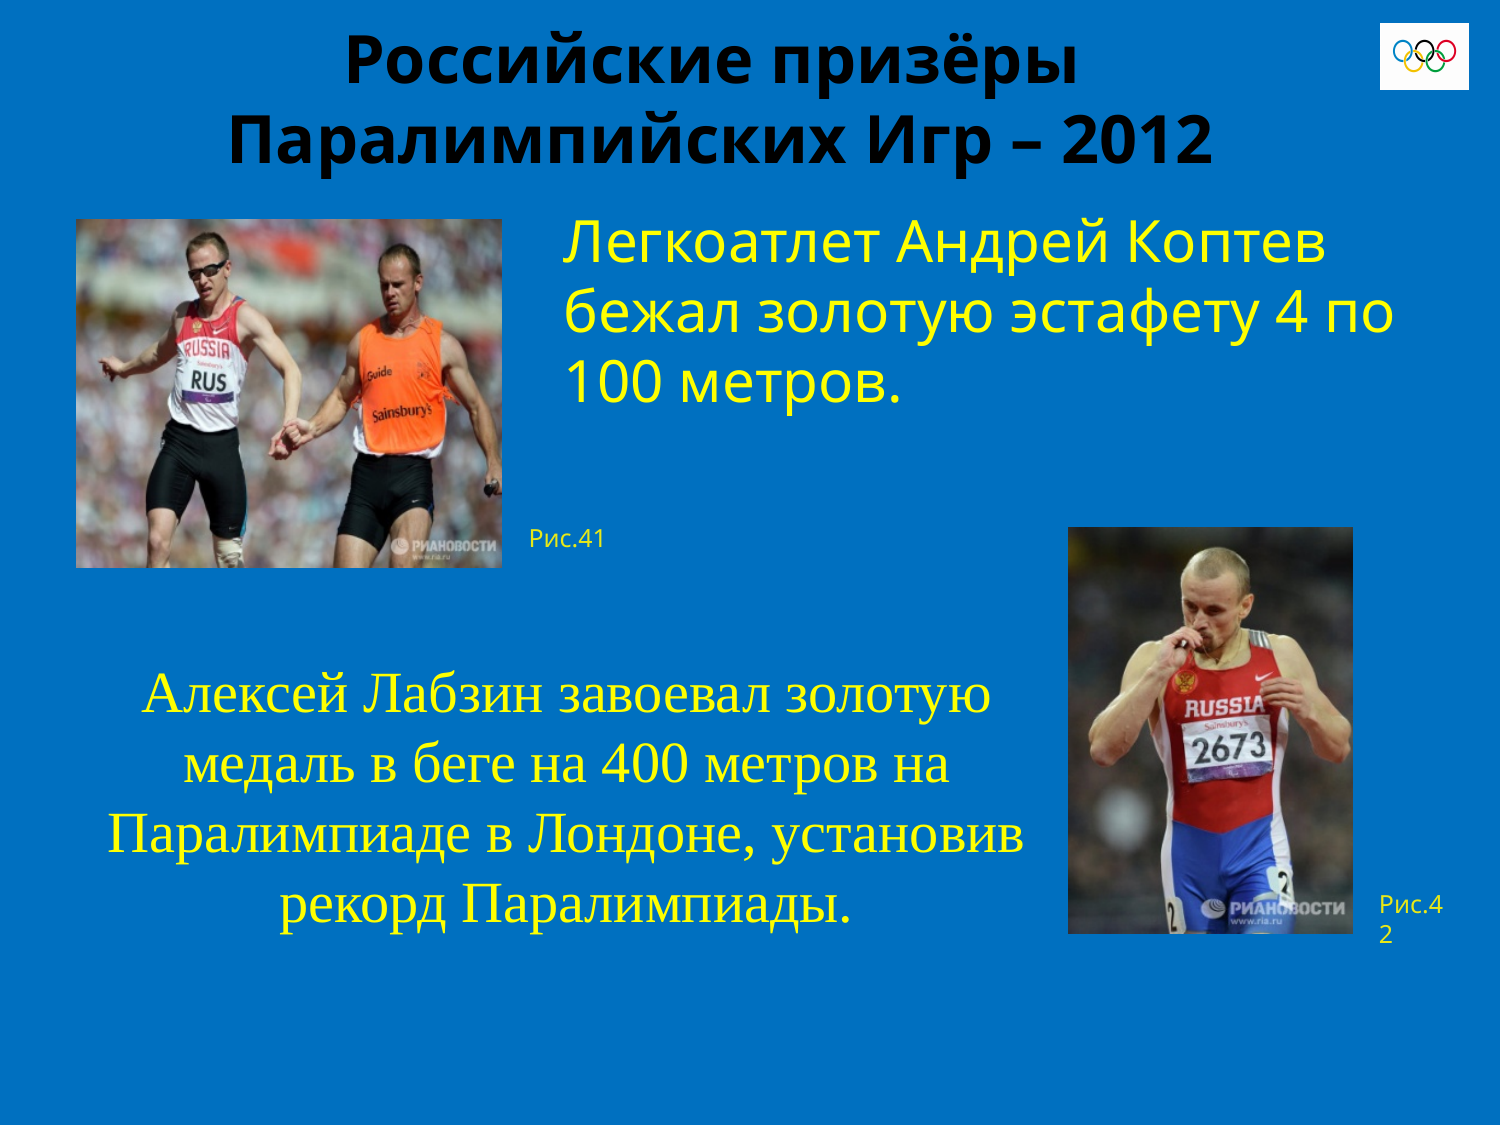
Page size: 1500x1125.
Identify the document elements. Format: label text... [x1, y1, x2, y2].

picture [1068, 526, 1353, 934]
title Российские призёры Паралимпийских Игр – 2012 [64, 75, 1376, 209]
picture [76, 219, 503, 568]
text_box Легкоатлет Андрей Коптев бежал золотую эстафету 4 по 100 метров. [549, 196, 1465, 421]
text_box Рис.42 [1393, 881, 1471, 956]
picture [1379, 23, 1469, 91]
text_box Рис.41 [546, 515, 632, 560]
text_box [0, 0, 1500, 75]
text_box Алексей Лабзин завоевал золотую медаль в беге на 400 метров на Паралимпиаде в Лондоне, установив рекорд Паралимпиады. [64, 646, 1069, 982]
